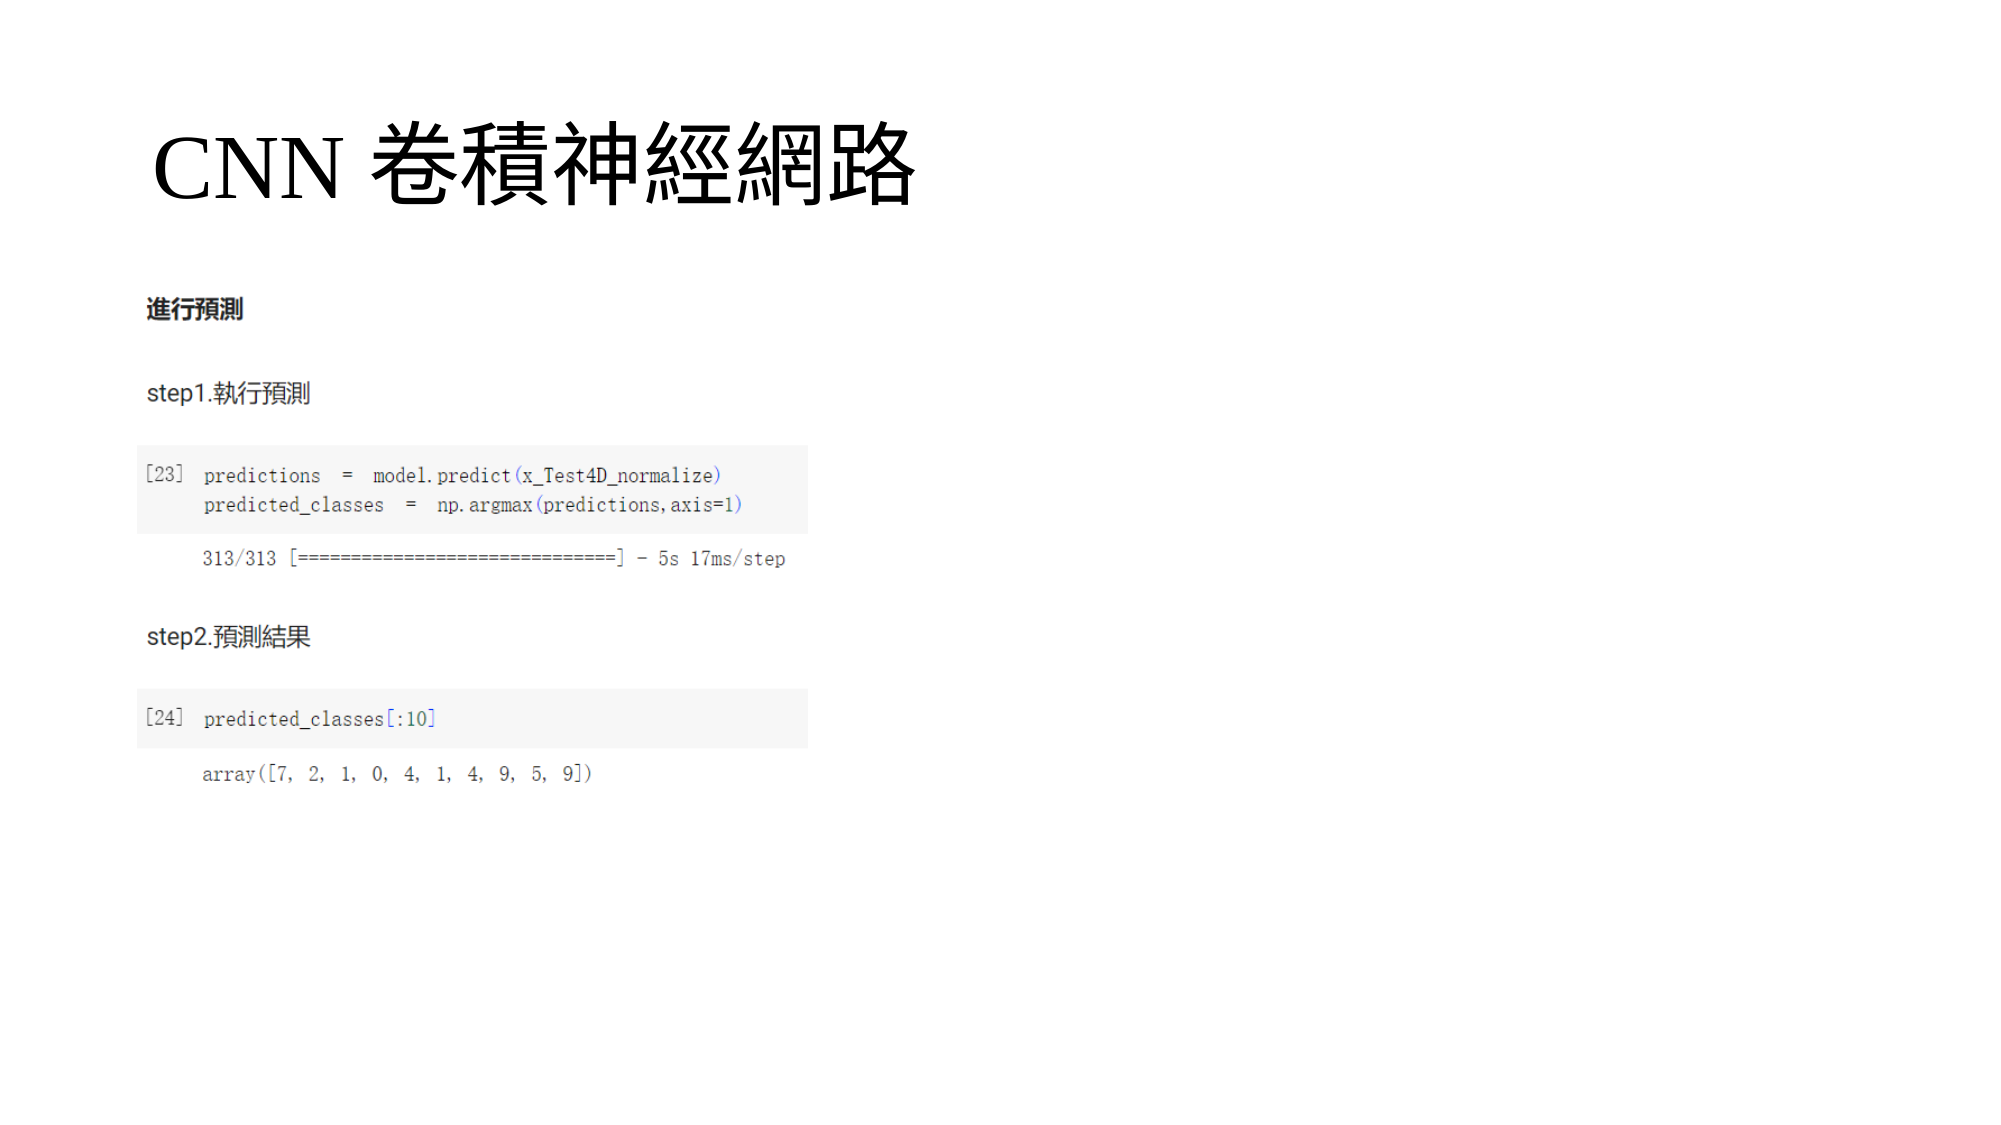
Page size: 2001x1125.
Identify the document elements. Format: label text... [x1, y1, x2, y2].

title CNN卷積神經網路 [137, 59, 1863, 278]
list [137, 277, 808, 810]
